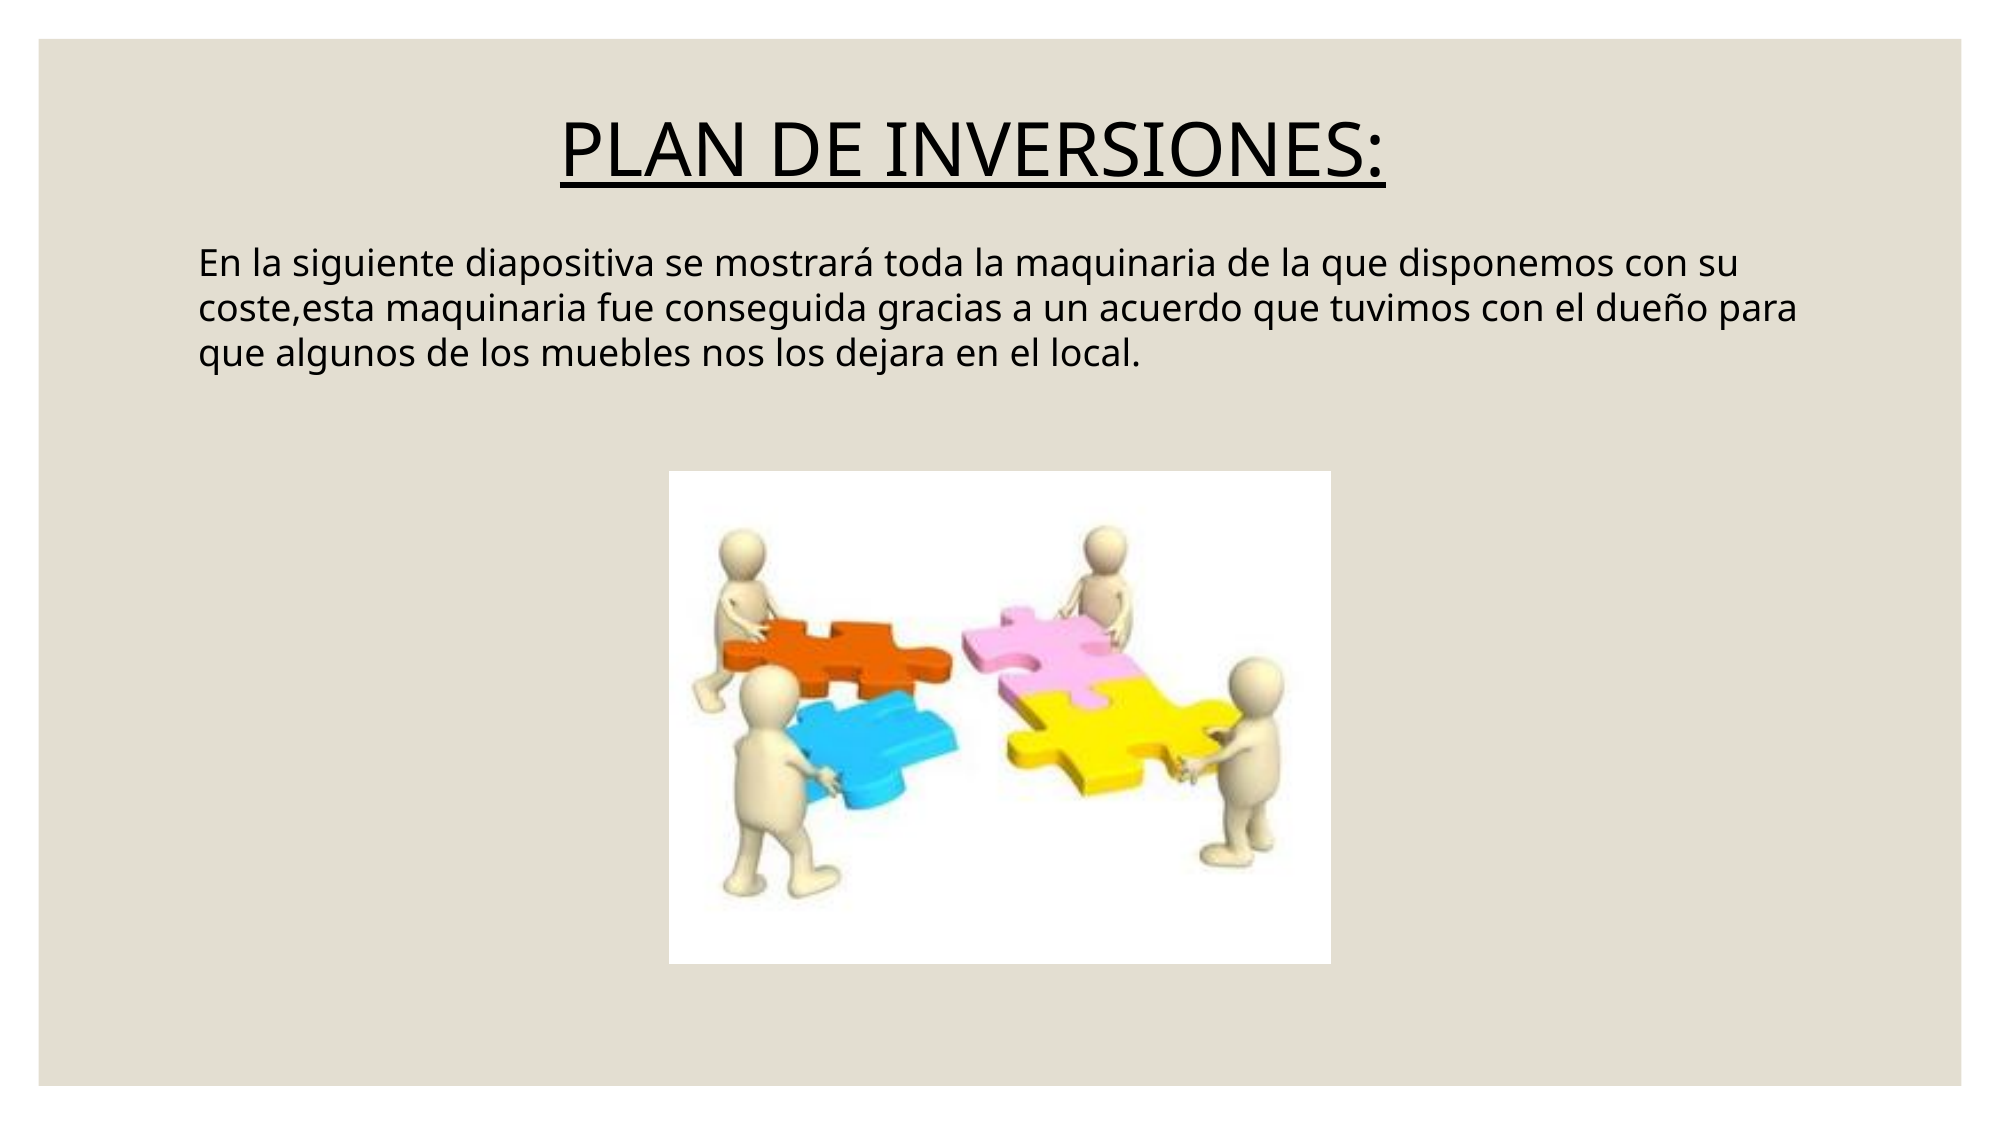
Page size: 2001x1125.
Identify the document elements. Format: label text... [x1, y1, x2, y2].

picture [669, 471, 1331, 964]
list En la siguiente diapositiva se mostrará toda la maquinaria de la que disponemos con su coste,esta maquinaria fue conseguida gracias a un acuerdo que tuvimos con el dueño para que algunos de los muebles nos los dejara en el local. [183, 224, 1834, 870]
text_box PLAN DE INVERSIONES: [226, 86, 1719, 243]
